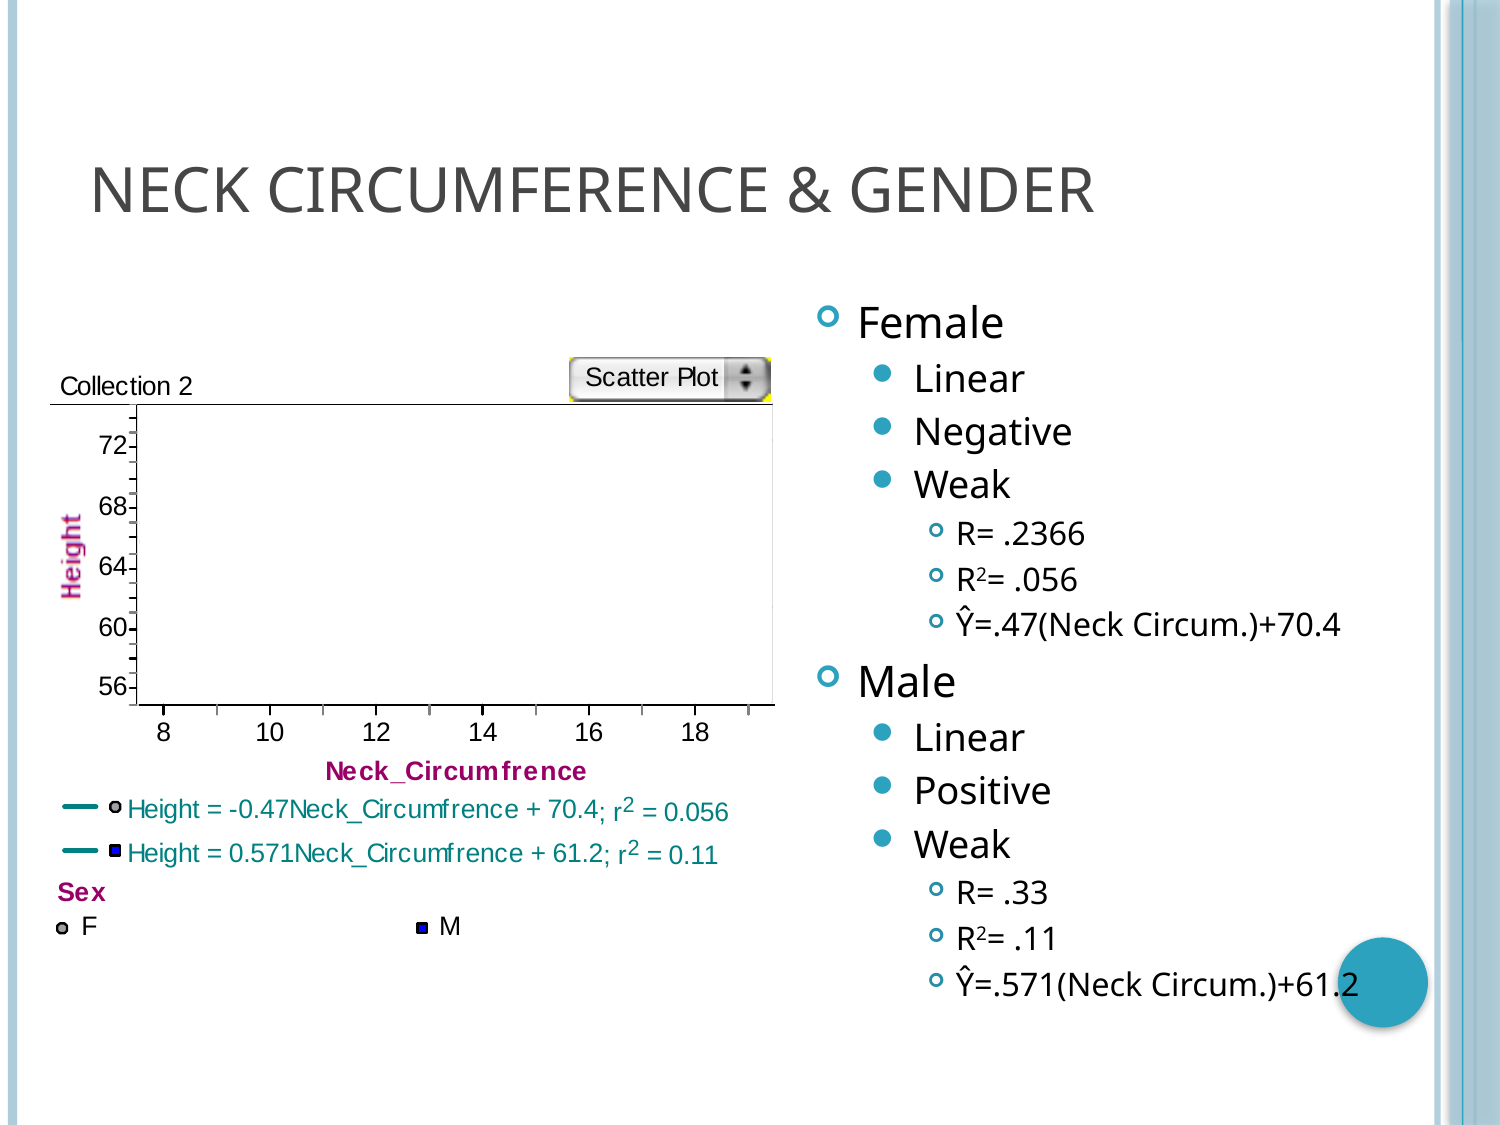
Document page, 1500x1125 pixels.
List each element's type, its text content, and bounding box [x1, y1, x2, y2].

title Neck Circumference & Gender [75, 45, 1300, 233]
list Female Linear Negative Weak R= .2366 R2= .056 Ŷ=.47(Neck Circum.)+70.4 Male Linear Positive Weak R= .33 R2= .11 Ŷ=.571(Neck Circum.)+61.2 [800, 287, 1413, 1012]
picture [49, 349, 776, 946]
